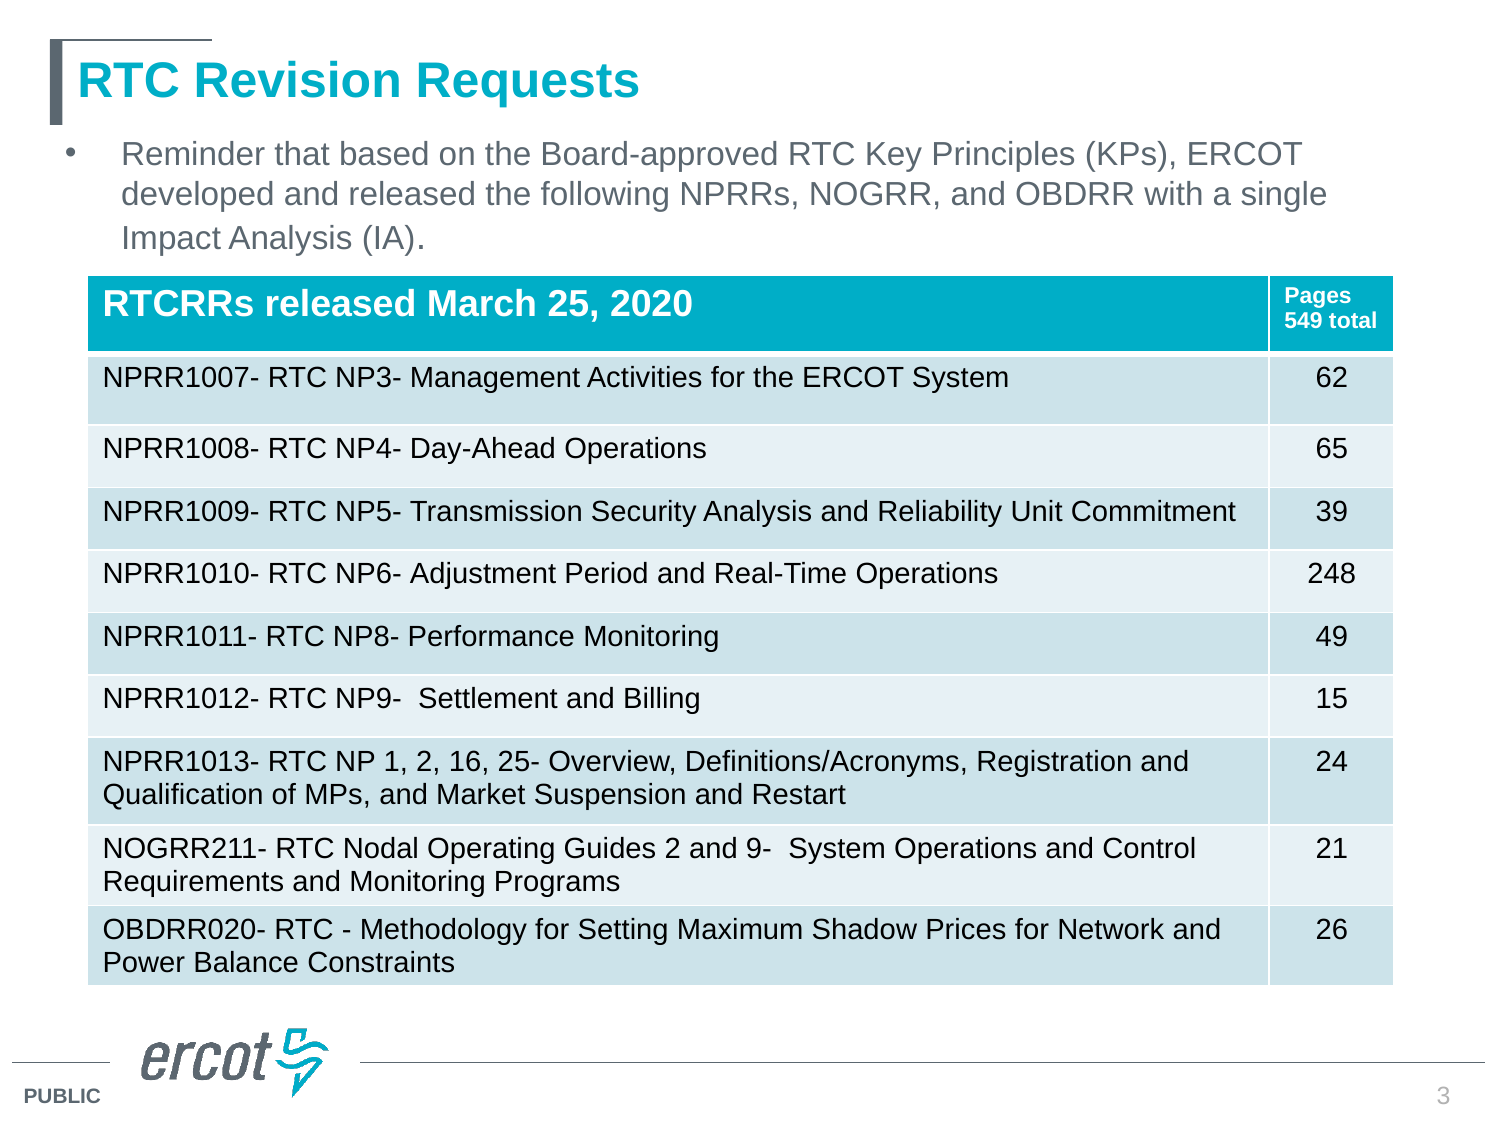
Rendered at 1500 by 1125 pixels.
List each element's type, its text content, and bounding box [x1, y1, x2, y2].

table_cell 26 [1270, 906, 1393, 985]
table_cell NPRR1011- RTC NP8- Performance Monitoring [88, 613, 1268, 674]
table_header RTCRRs released March 25, 2020 [88, 276, 1268, 351]
table_cell 49 [1270, 613, 1393, 674]
table_cell NOGRR211- RTC Nodal Operating Guides 2 and 9- System Operations and Control Requirements and Monitoring Programs [88, 826, 1268, 905]
table_cell 65 [1270, 426, 1393, 487]
table_cell OBDRR020- RTC - Methodology for Setting Maximum Shadow Prices for Network and Power Balance Constraints [88, 906, 1268, 985]
table_header Pages 549 total [1270, 276, 1393, 351]
list Reminder that based on the Board-approved RTC Key Principles (KPs), ERCOT developed and released the following NPRRs, NOGRR, and OBDRR with a single Impact Analysis (IA). [50, 125, 1450, 1063]
table_cell 39 [1270, 488, 1393, 549]
table_cell 15 [1270, 676, 1393, 736]
table_cell NPRR1010- RTC NP6- Adjustment Period and Real-Time Operations [88, 551, 1268, 612]
table_cell 21 [1270, 826, 1393, 905]
table_cell NPRR1013- RTC NP 1, 2, 16, 25- Overview, Definitions/Acronyms, Registration and Qualification of MPs, and Market Suspension and Restart [88, 738, 1268, 824]
table_cell NPRR1007- RTC NP3- Management Activities for the ERCOT System [88, 357, 1268, 424]
table_cell 62 [1270, 357, 1393, 424]
table_cell NPRR1008- RTC NP4- Day-Ahead Operations [88, 426, 1268, 487]
title RTC Revision Requests [62, 39, 1450, 125]
table_cell NPRR1012- RTC NP9- Settlement and Billing [88, 676, 1268, 736]
slide_number 3 [1400, 1076, 1488, 1113]
table_cell 248 [1270, 551, 1393, 612]
table_cell 24 [1270, 738, 1393, 824]
picture [137, 1063, 332, 1100]
table_cell NPRR1009- RTC NP5- Transmission Security Analysis and Reliability Unit Commitment [88, 488, 1268, 549]
